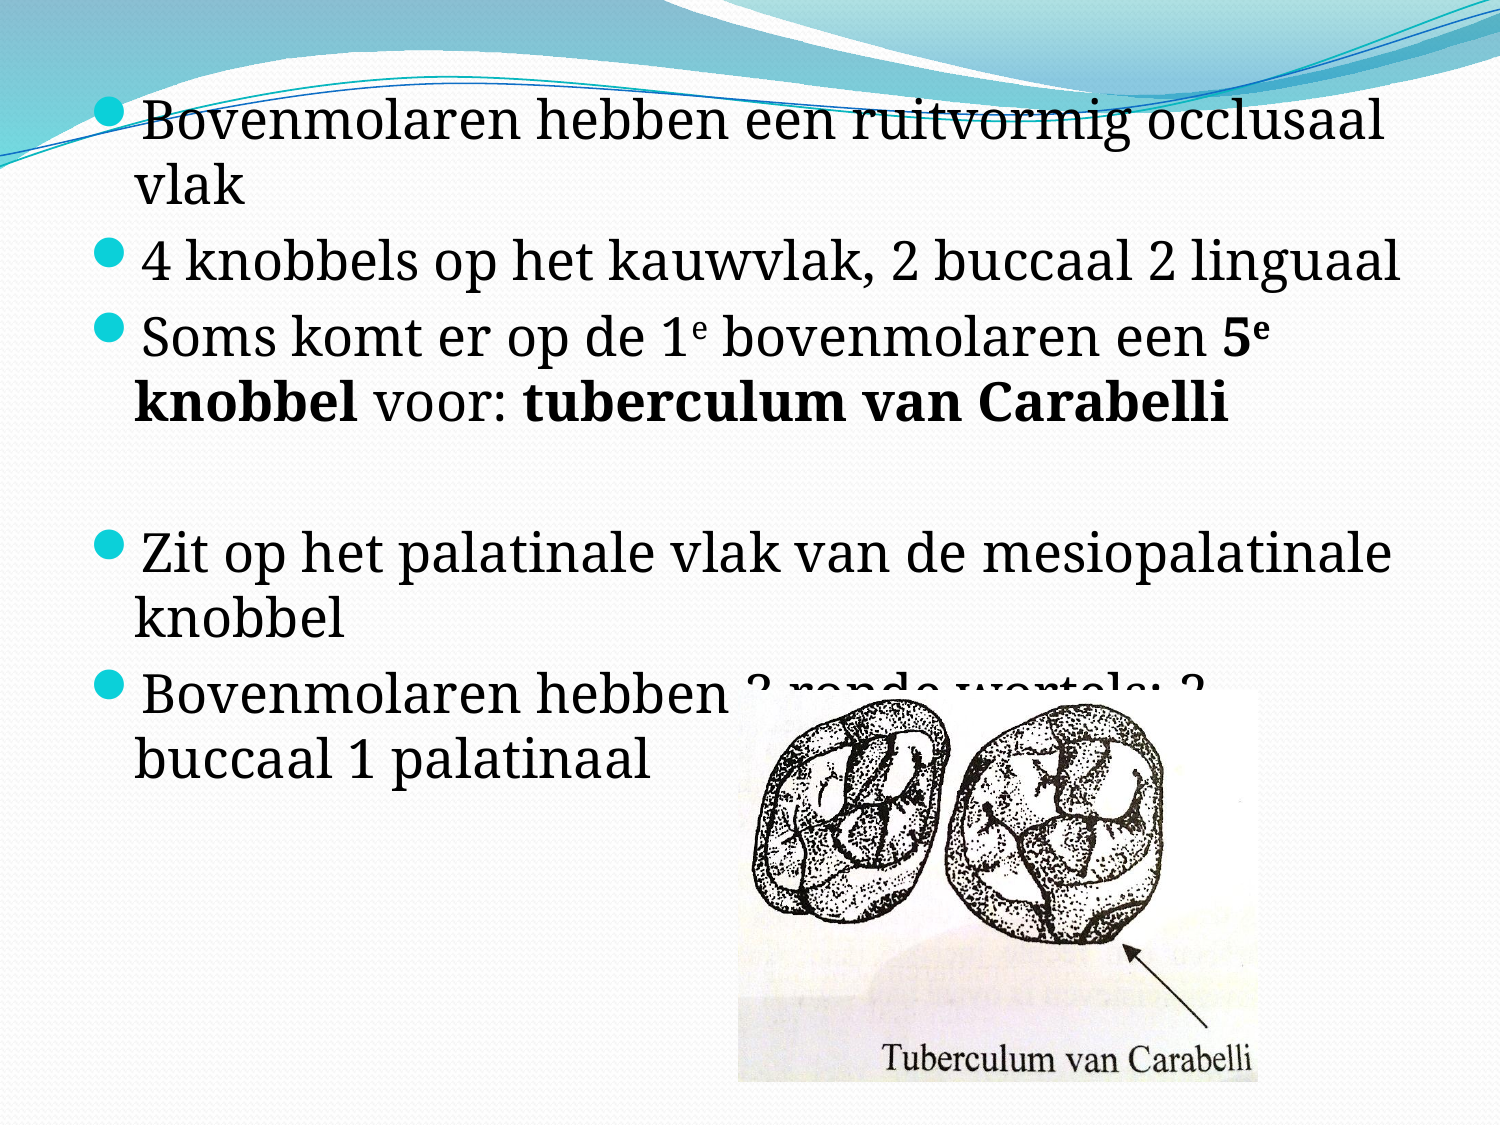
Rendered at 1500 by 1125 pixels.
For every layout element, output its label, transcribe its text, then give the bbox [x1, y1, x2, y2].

list Bovenmolaren hebben een ruitvormig occlusaal vlak 4 knobbels op het kauwvlak, 2 buccaal 2 linguaal Soms komt er op de 1e bovenmolaren een 5e knobbel voor: tuberculum van Carabelli Zit op het palatinale vlak van de mesiopalatinale knobbel Bovenmolaren hebben 3 ronde wortels; 2 buccaal 1 palatinaal [75, 78, 1425, 1038]
picture [737, 689, 1259, 1082]
